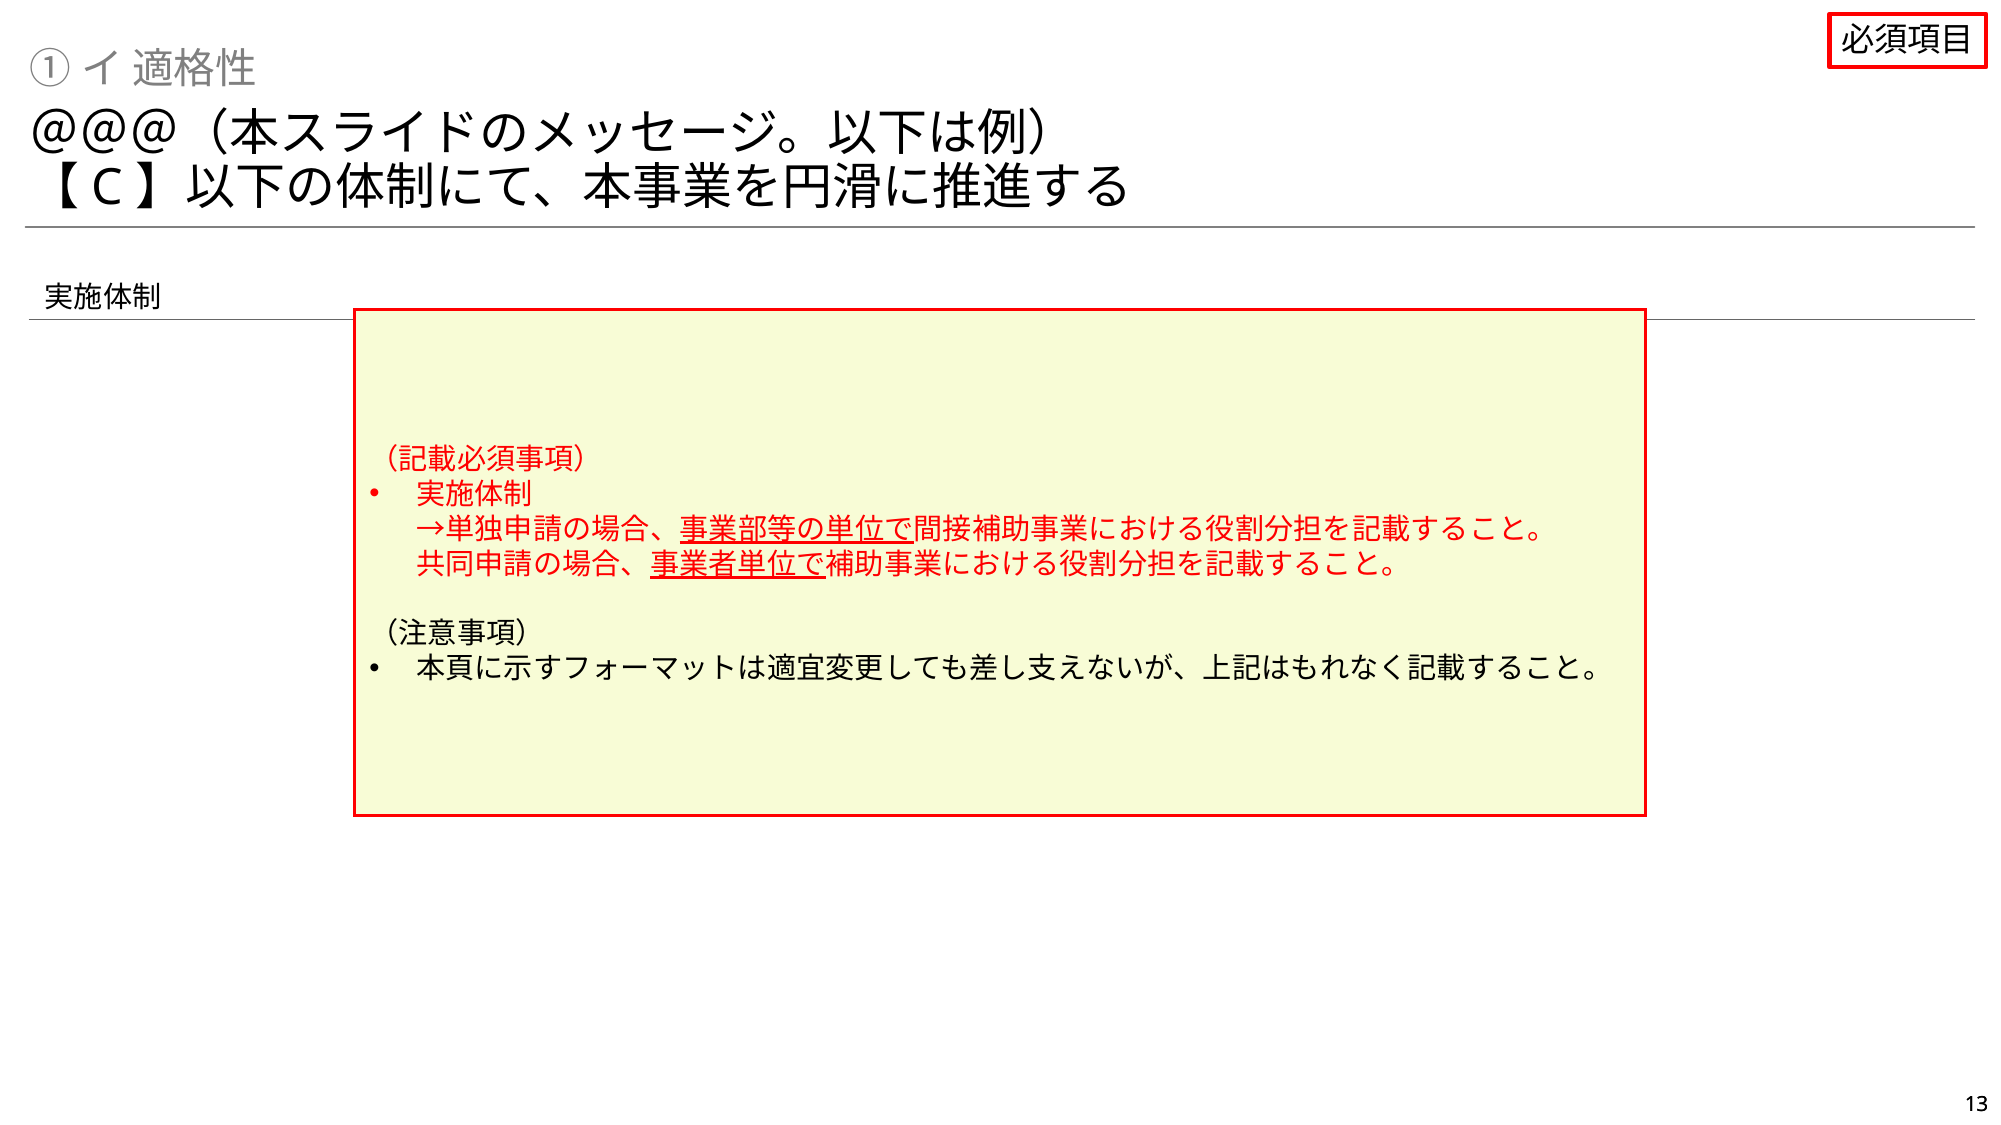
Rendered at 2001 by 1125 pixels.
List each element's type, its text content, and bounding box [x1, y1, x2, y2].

text_box （記載必須事項） 実施体制 →単独申請の場合、事業部等の単位で間接補助事業における役割分担を記載すること。 共同申請の場合、事業者単位で補助事業における役割分担を記載すること。 （注意事項） 本頁に示すフォーマットは適宜変更しても差し支えないが、上記はもれなく記載すること。 [353, 320, 1647, 817]
text_box ＠＠＠（本スライドのメッセージ。以下は例） 【C】以下の体制にて、本事業を円滑に推進する [29, 107, 1975, 216]
text_box ①イ 適格性 [29, 47, 1802, 94]
text_box 必須項目 [1829, 13, 1986, 68]
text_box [28, 271, 1975, 320]
